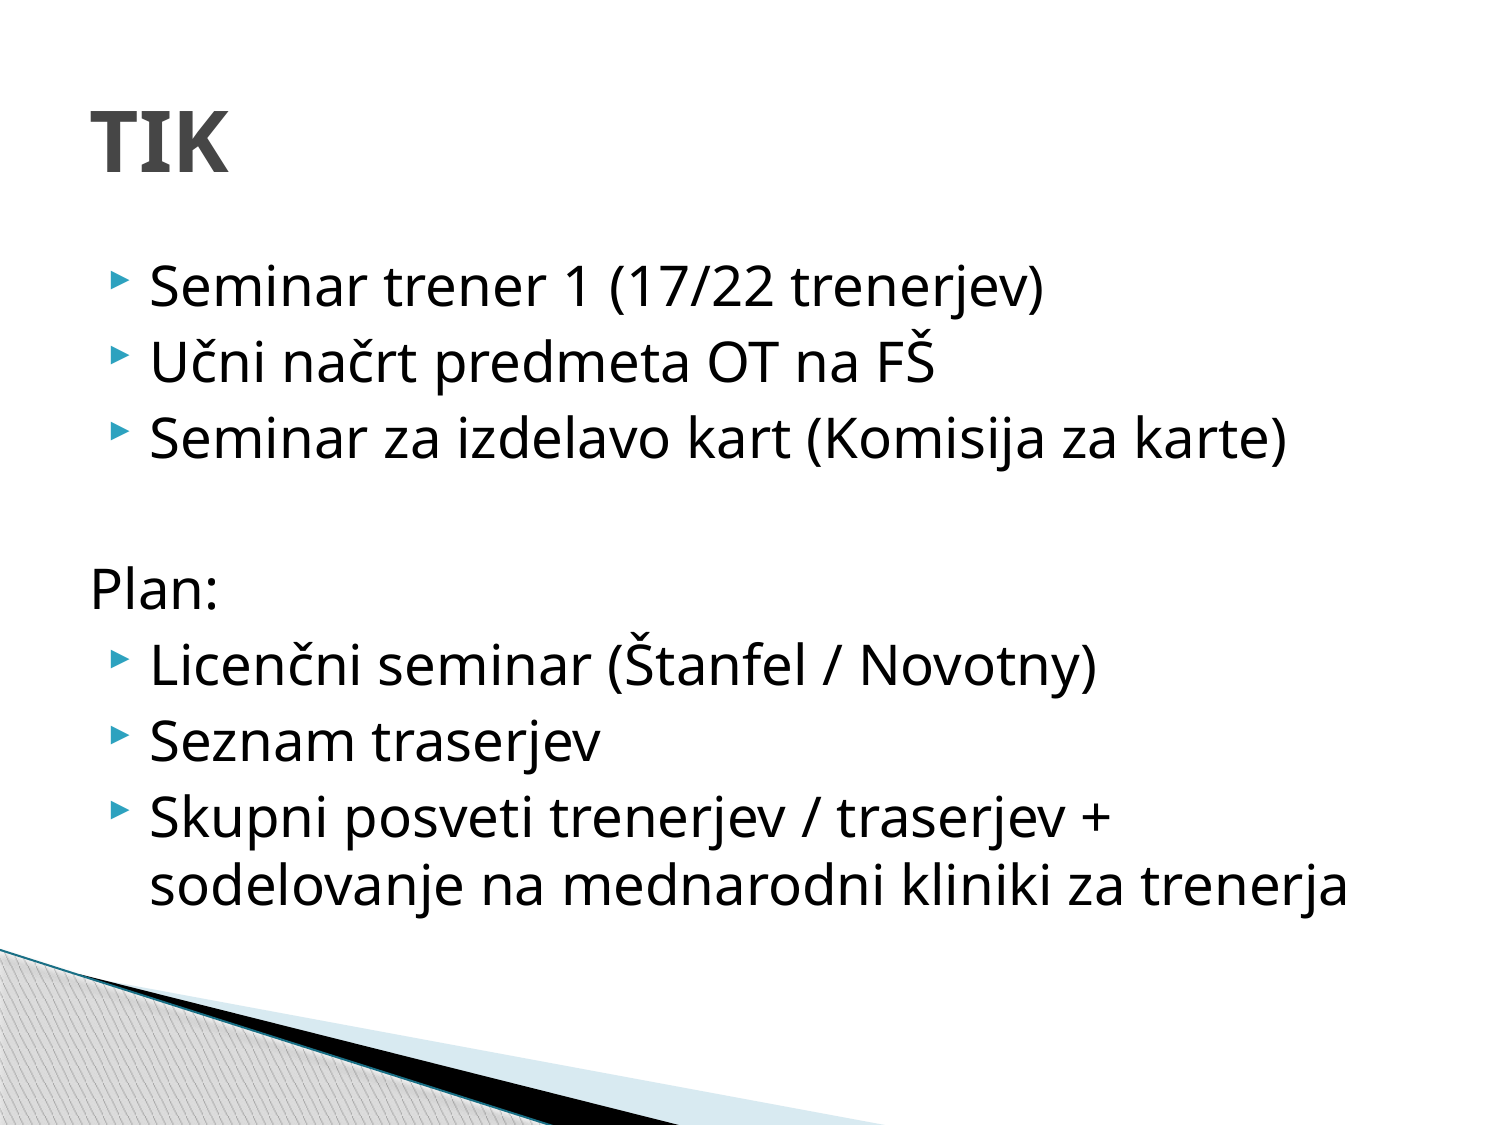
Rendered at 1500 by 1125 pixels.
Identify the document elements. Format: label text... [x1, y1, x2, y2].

list Seminar trener 1 (17/22 trenerjev) Učni načrt predmeta OT na FŠ Seminar za izdelavo kart (Komisija za karte) Plan: Licenčni seminar (Štanfel / Novotny) Seznam traserjev Skupni posveti trenerjev / traserjev + sodelovanje na mednarodni kliniki za trenerja [75, 243, 1425, 986]
title TIK [75, 45, 1425, 233]
